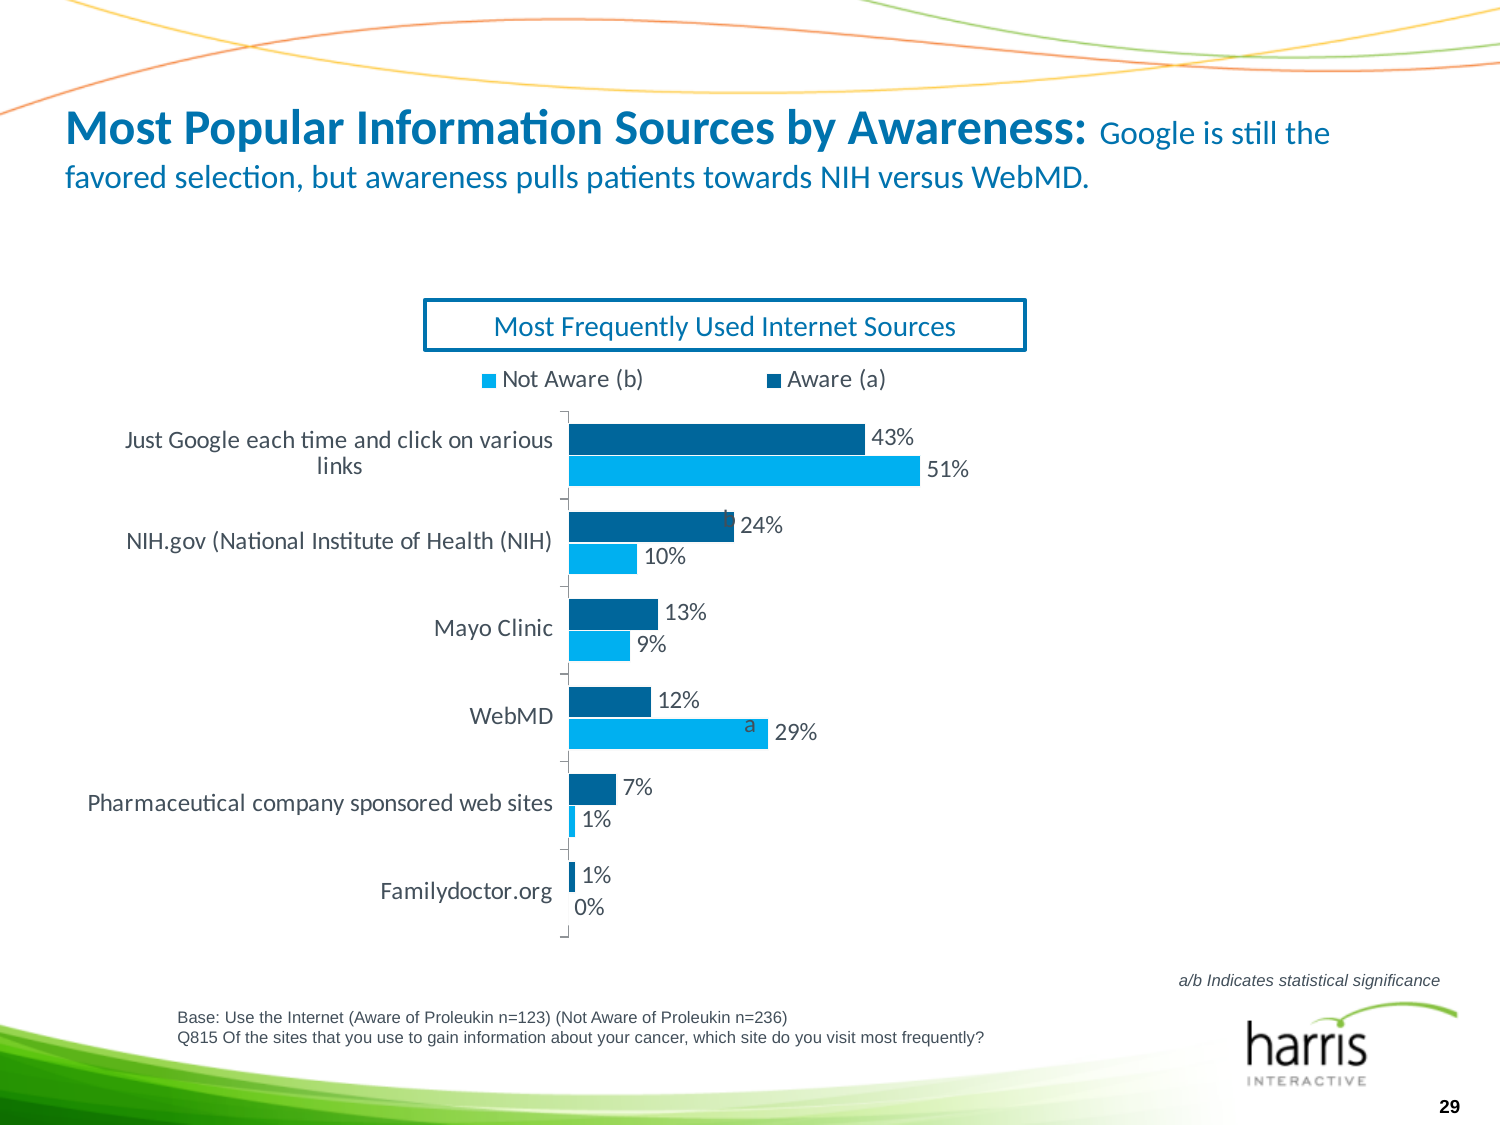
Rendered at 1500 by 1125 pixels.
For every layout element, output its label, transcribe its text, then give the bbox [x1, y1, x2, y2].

text_box Most Frequently Used Internet Sources [423, 298, 1027, 352]
title Most Popular Information Sources by Awareness: Google is still the favored selection, but awareness pulls patients towards NIH versus WebMD. [49, 87, 1451, 176]
chart [87, 362, 1038, 964]
slide_number 29 [1399, 1086, 1500, 1125]
text_box a/b Indicates statistical significance [1164, 962, 1456, 998]
text_box Base: Use the Internet (Aware of Proleukin n=123) (Not Aware of Proleukin n=236) Q815 Of the sites that you use to gain information about your cancer, which site do you visit most frequently? [162, 999, 1175, 1055]
picture [0, 0, 1500, 1125]
